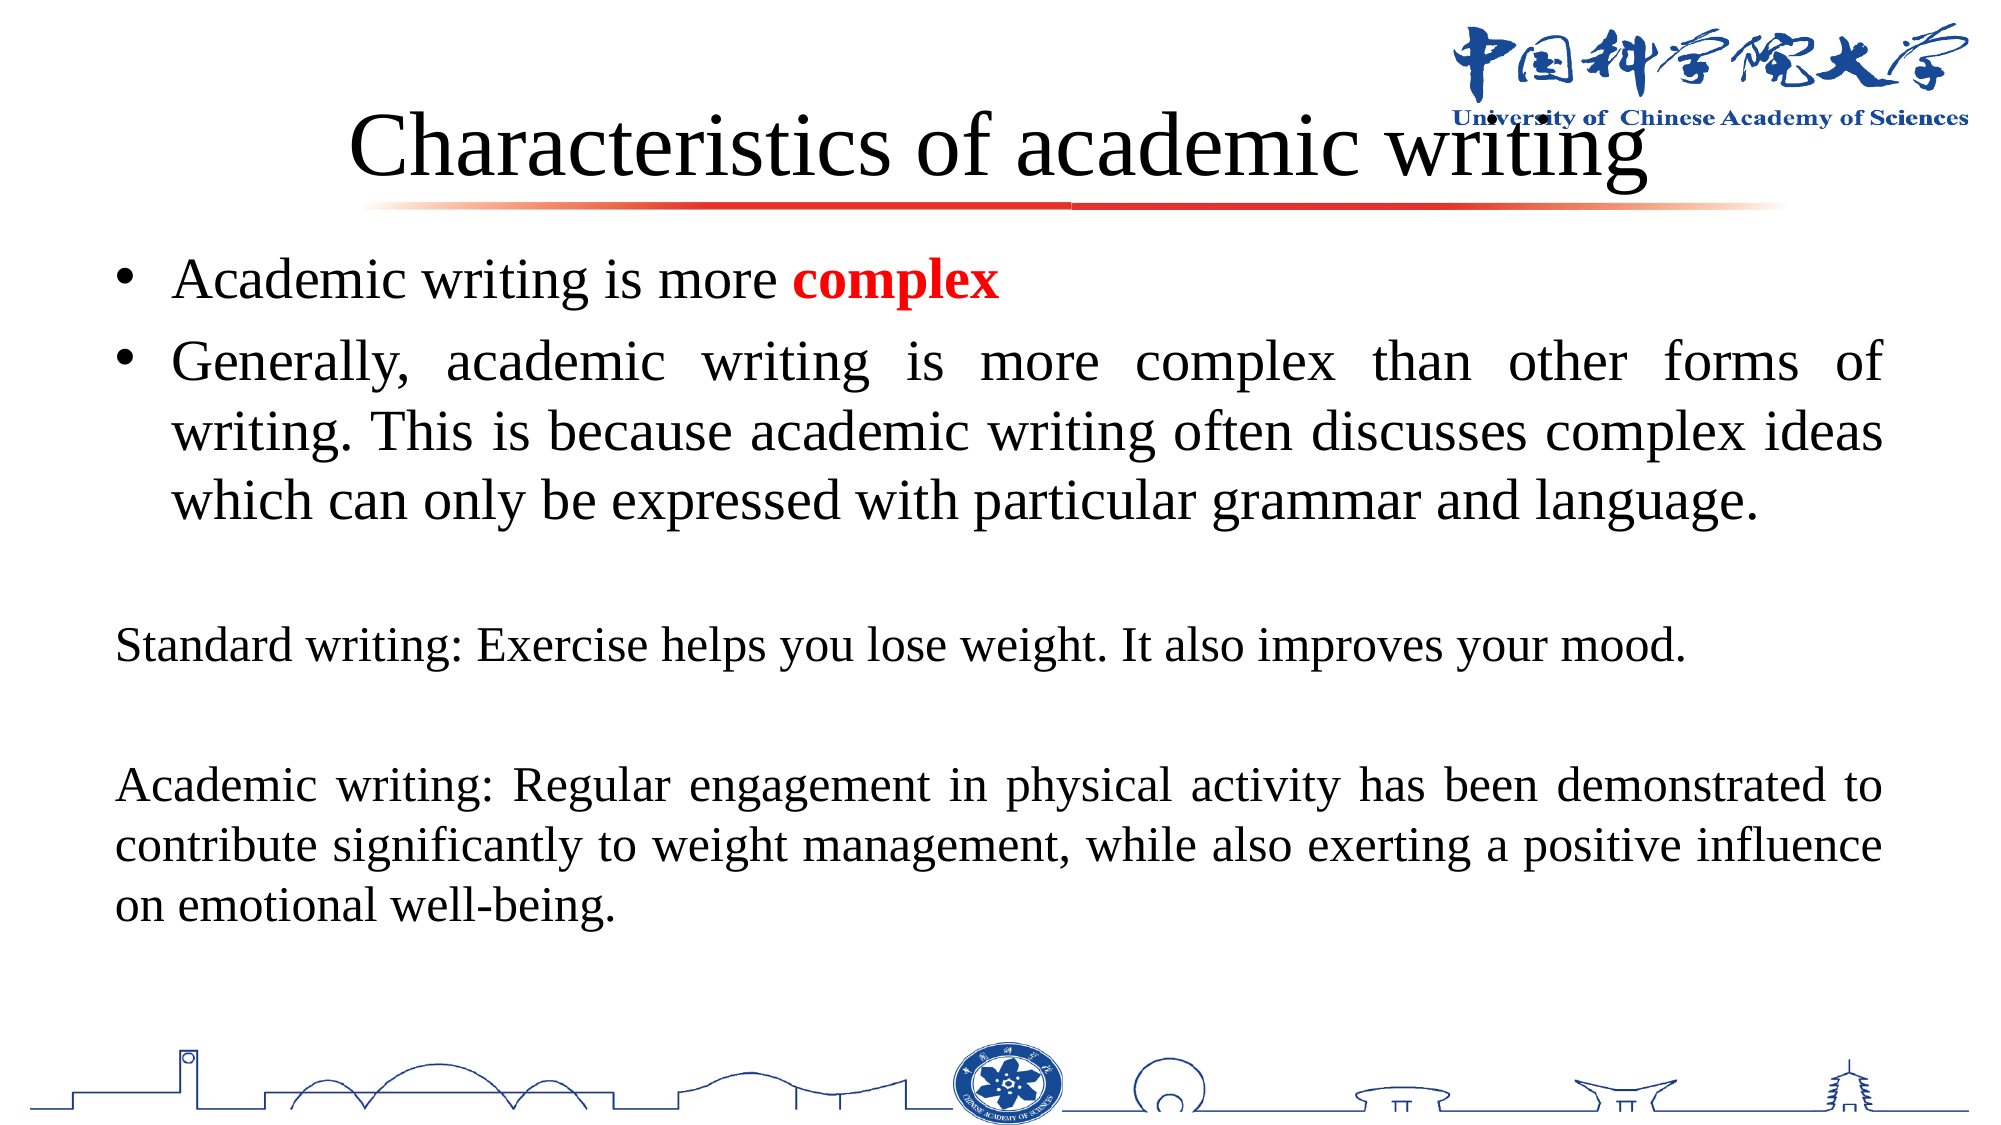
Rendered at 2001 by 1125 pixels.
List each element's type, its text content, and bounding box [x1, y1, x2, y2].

picture [30, 1039, 1969, 1125]
picture [1437, 23, 1969, 129]
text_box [334, 202, 1816, 210]
list Academic writing is more complex Generally, academic writing is more complex than other forms of writing. This is because academic writing often discusses complex ideas which can only be expressed with particular grammar and language. Standard writing: Exercise helps you lose weight. It also improves your mood. Academic writing: Regular engagement in physical activity has been demonstrated to contribute significantly to weight management, while also exerting a positive influence on emotional well-being. [99, 232, 1900, 919]
title Characteristics of academic writing [99, 45, 1900, 232]
